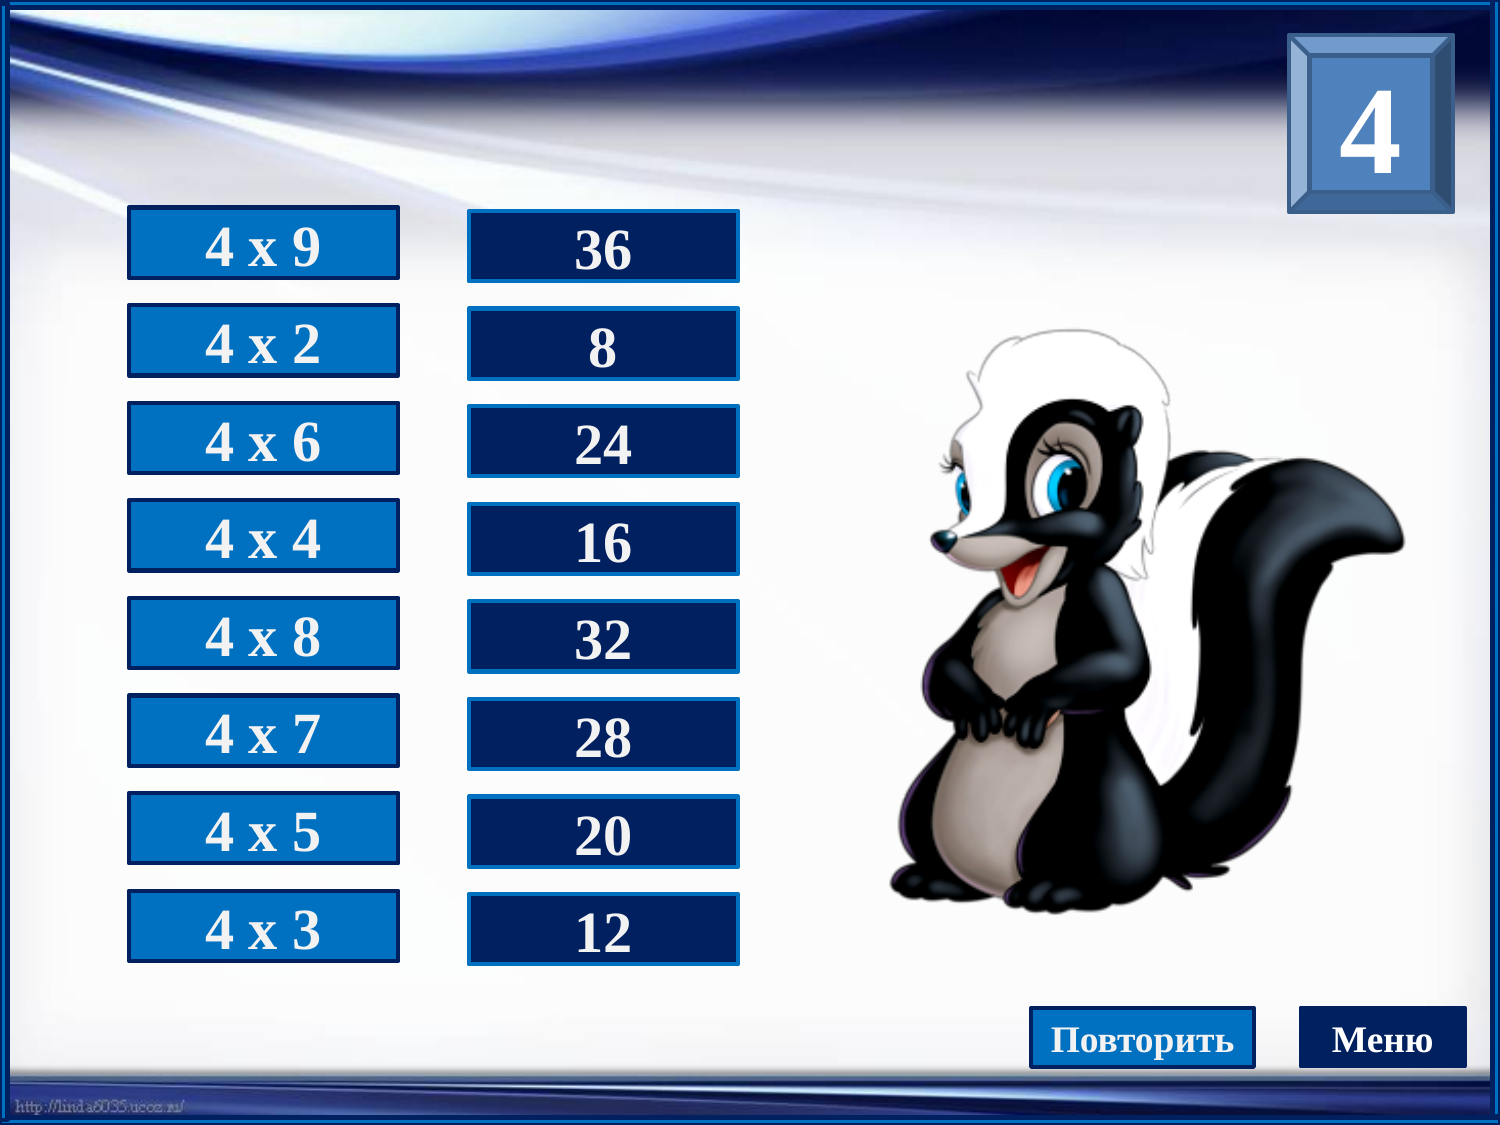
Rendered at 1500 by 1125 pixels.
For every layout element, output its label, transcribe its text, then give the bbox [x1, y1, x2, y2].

text_box Меню [1299, 1006, 1467, 1068]
text_box 12 [467, 892, 740, 966]
text_box 4 х 5 [127, 791, 400, 865]
picture [10, 10, 1490, 1115]
text_box 28 [467, 697, 740, 771]
text_box 4 х 4 [127, 498, 400, 573]
text_box 20 [467, 794, 740, 869]
text_box 4 х 9 [127, 205, 400, 280]
text_box 36 [467, 209, 740, 283]
text_box 4 х 7 [127, 693, 400, 768]
text_box [0, 1115, 1500, 1125]
text_box 24 [467, 404, 740, 478]
text_box 4 х 8 [127, 596, 400, 670]
text_box Повторить [1029, 1006, 1256, 1069]
text_box [0, 1, 10, 1122]
text_box [0, 0, 1490, 10]
text_box 4 х 6 [127, 401, 400, 475]
text_box [1490, 0, 1500, 1118]
text_box 4 х 2 [127, 303, 400, 378]
text_box 32 [467, 599, 740, 674]
text_box 4 [1287, 33, 1455, 214]
text_box 16 [467, 502, 740, 576]
text_box 4 х 3 [127, 889, 400, 963]
text_box 8 [467, 306, 740, 381]
